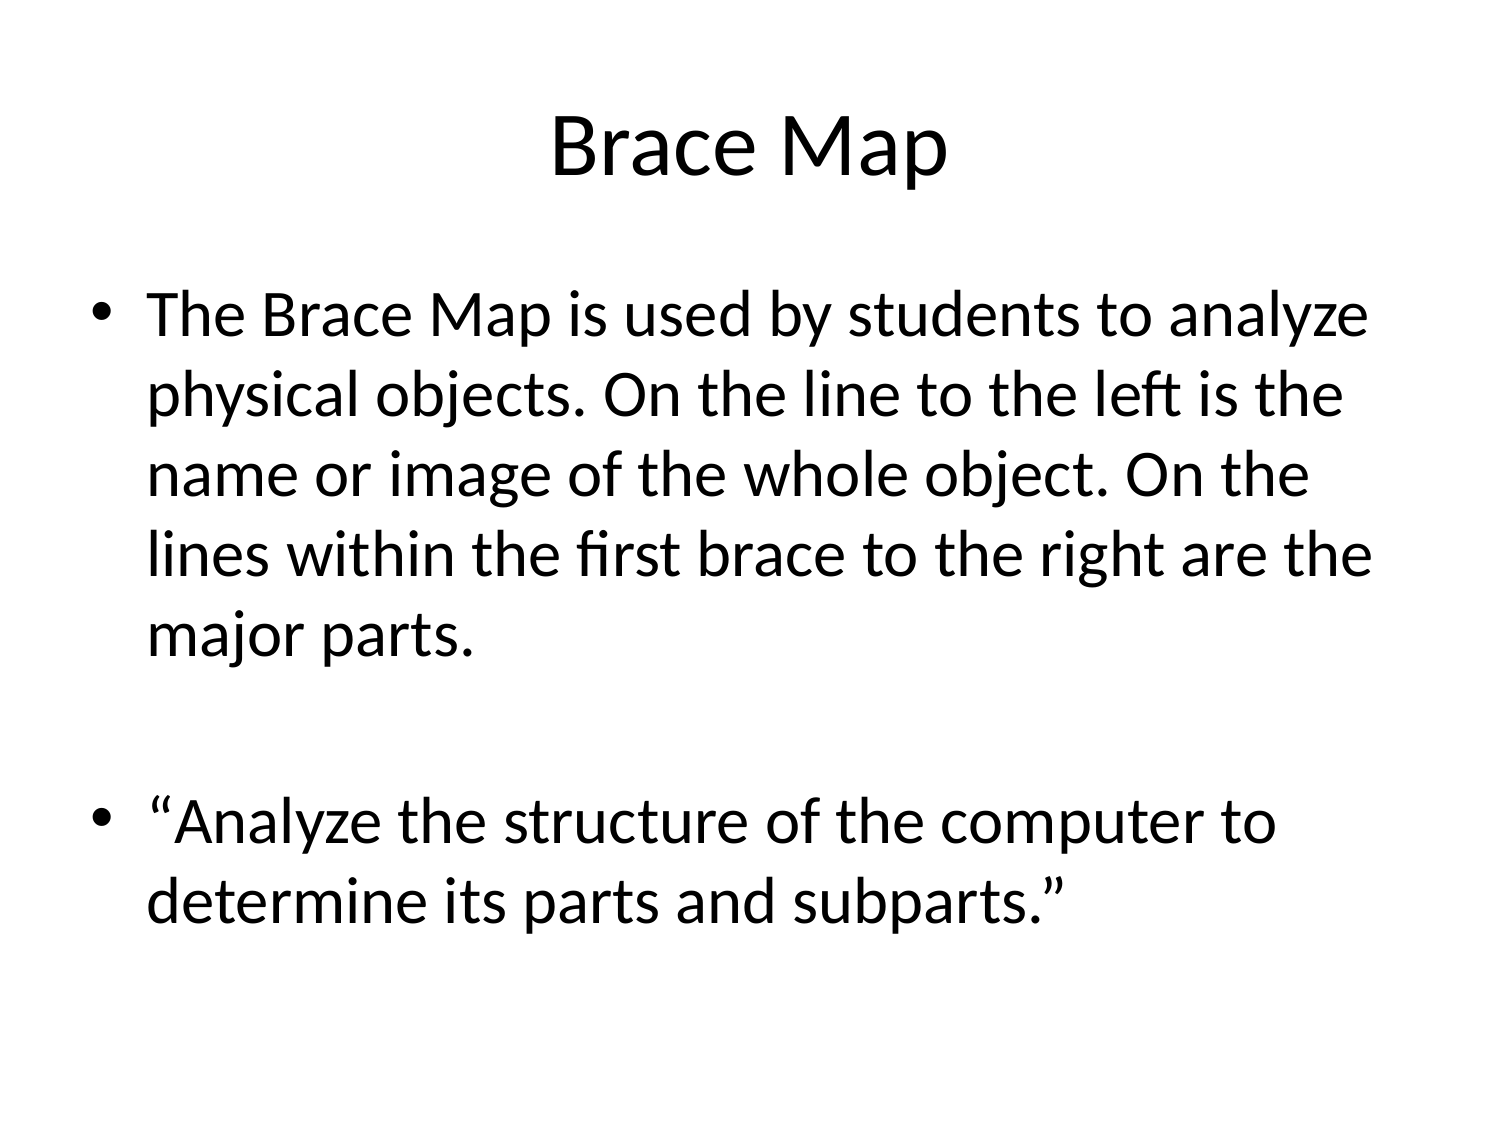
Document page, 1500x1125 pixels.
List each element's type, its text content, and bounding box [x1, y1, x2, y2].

list The Brace Map is used by students to analyze physical objects. On the line to the left is the name or image of the whole object. On the lines within the first brace to the right are the major parts. “Analyze the structure of the computer to determine its parts and subparts.” [75, 262, 1425, 1005]
title Brace Map [75, 45, 1425, 233]
